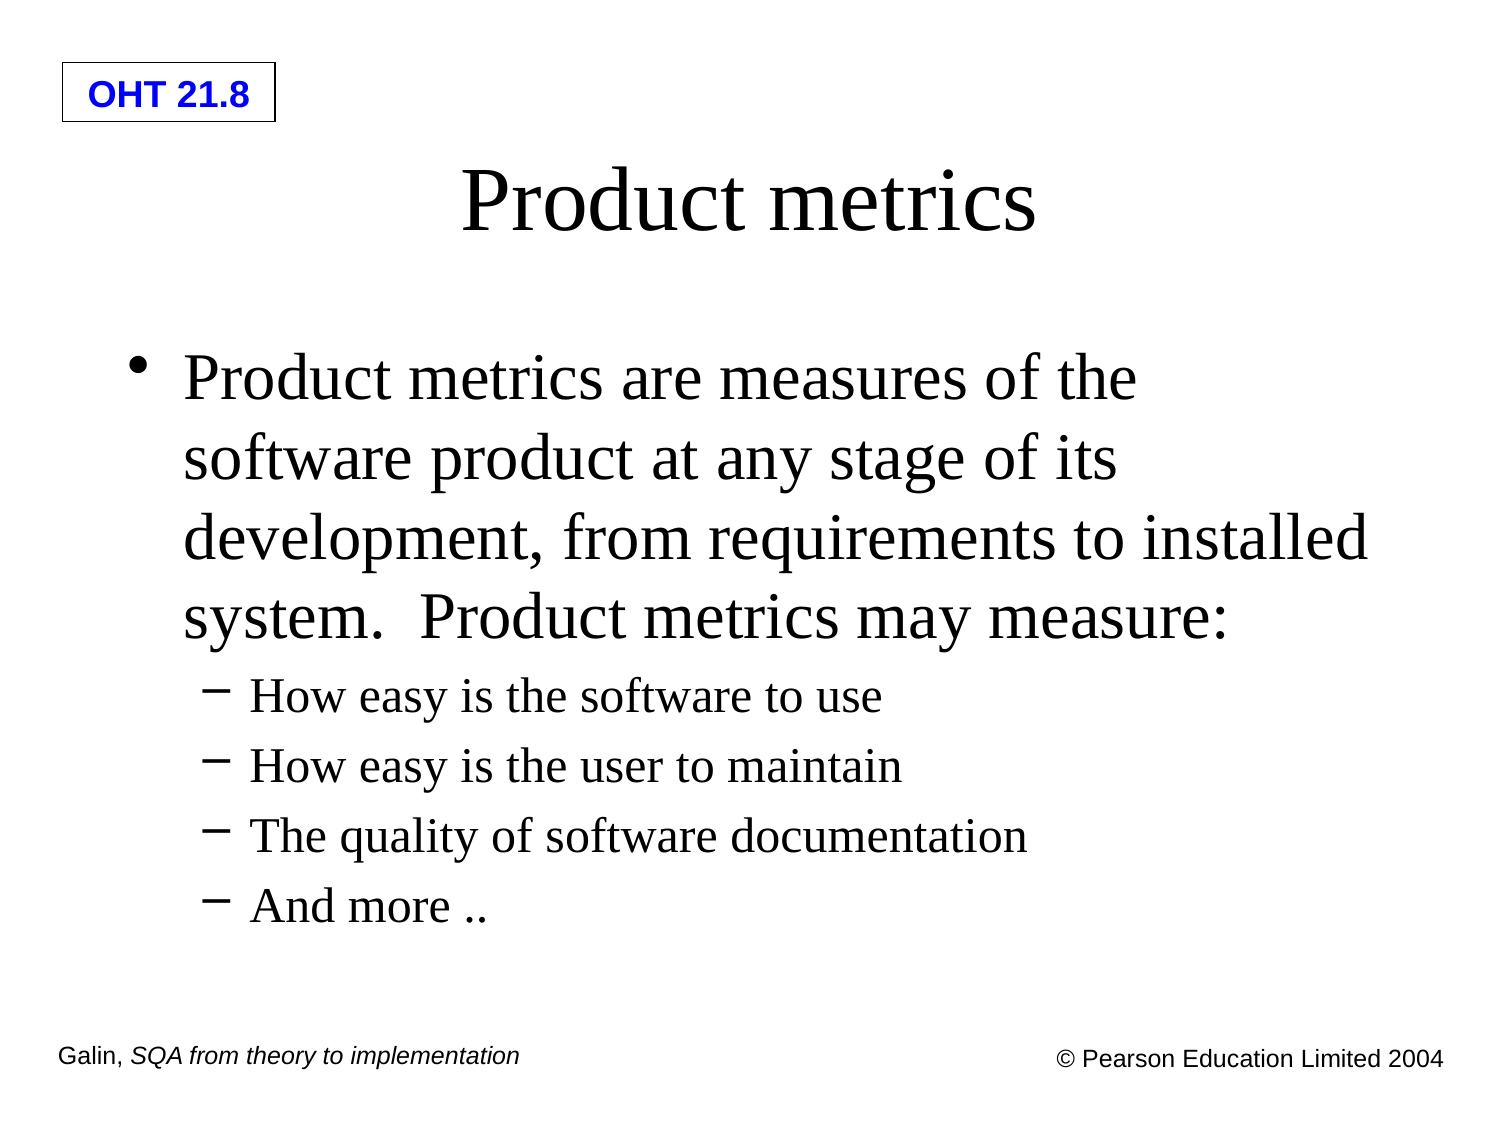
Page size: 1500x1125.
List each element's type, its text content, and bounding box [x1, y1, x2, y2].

title Product metrics [112, 99, 1388, 288]
list Product metrics are measures of the software product at any stage of its development, from requirements to installed system. Product metrics may measure: How easy is the software to use How easy is the user to maintain The quality of software documentation And more .. [112, 324, 1388, 1001]
